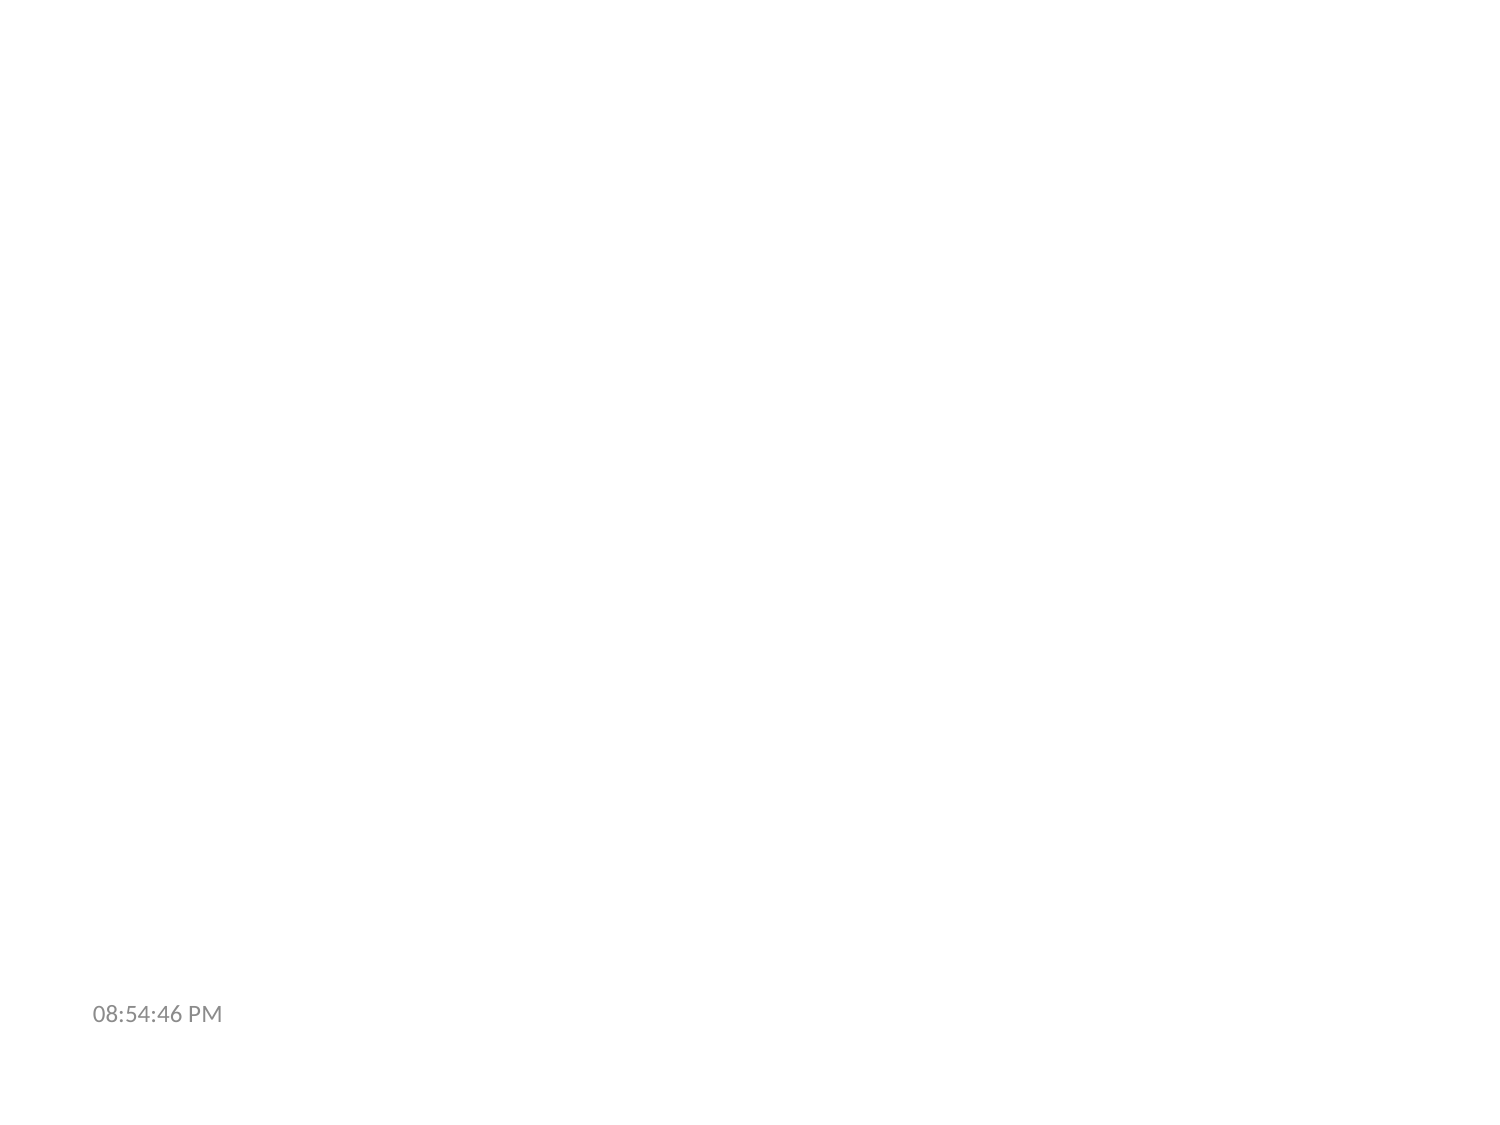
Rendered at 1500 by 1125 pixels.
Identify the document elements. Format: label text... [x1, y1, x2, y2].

text_box 3:35:09 PM [77, 982, 428, 1043]
